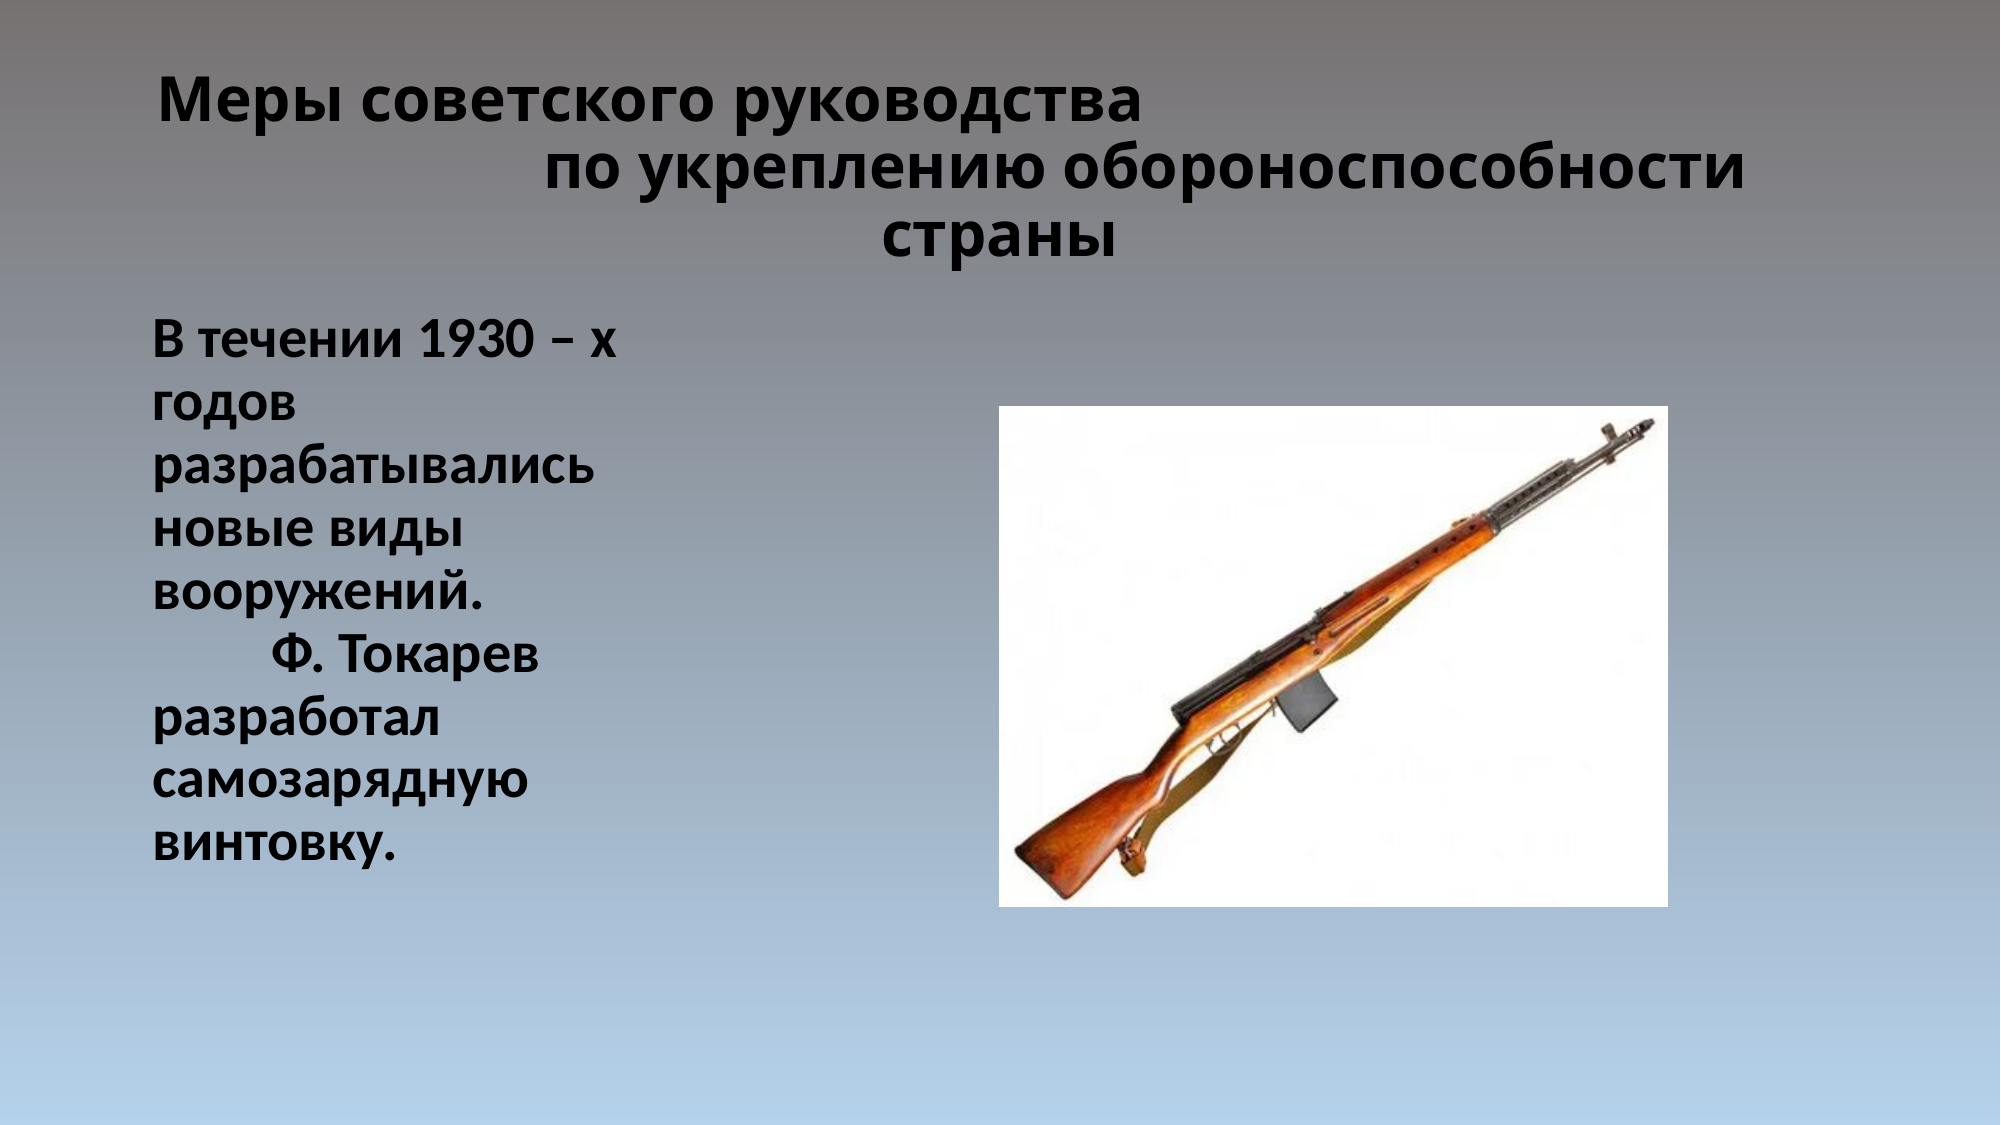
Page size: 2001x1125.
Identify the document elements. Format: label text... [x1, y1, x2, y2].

picture [999, 406, 1668, 907]
title Меры советского руководства по укреплению обороноспособности страны [137, 59, 1863, 278]
list В течении 1930 – х годов разрабатывались новые виды вооружений. Ф. Токарев разработал самозарядную винтовку. [137, 299, 730, 1014]
